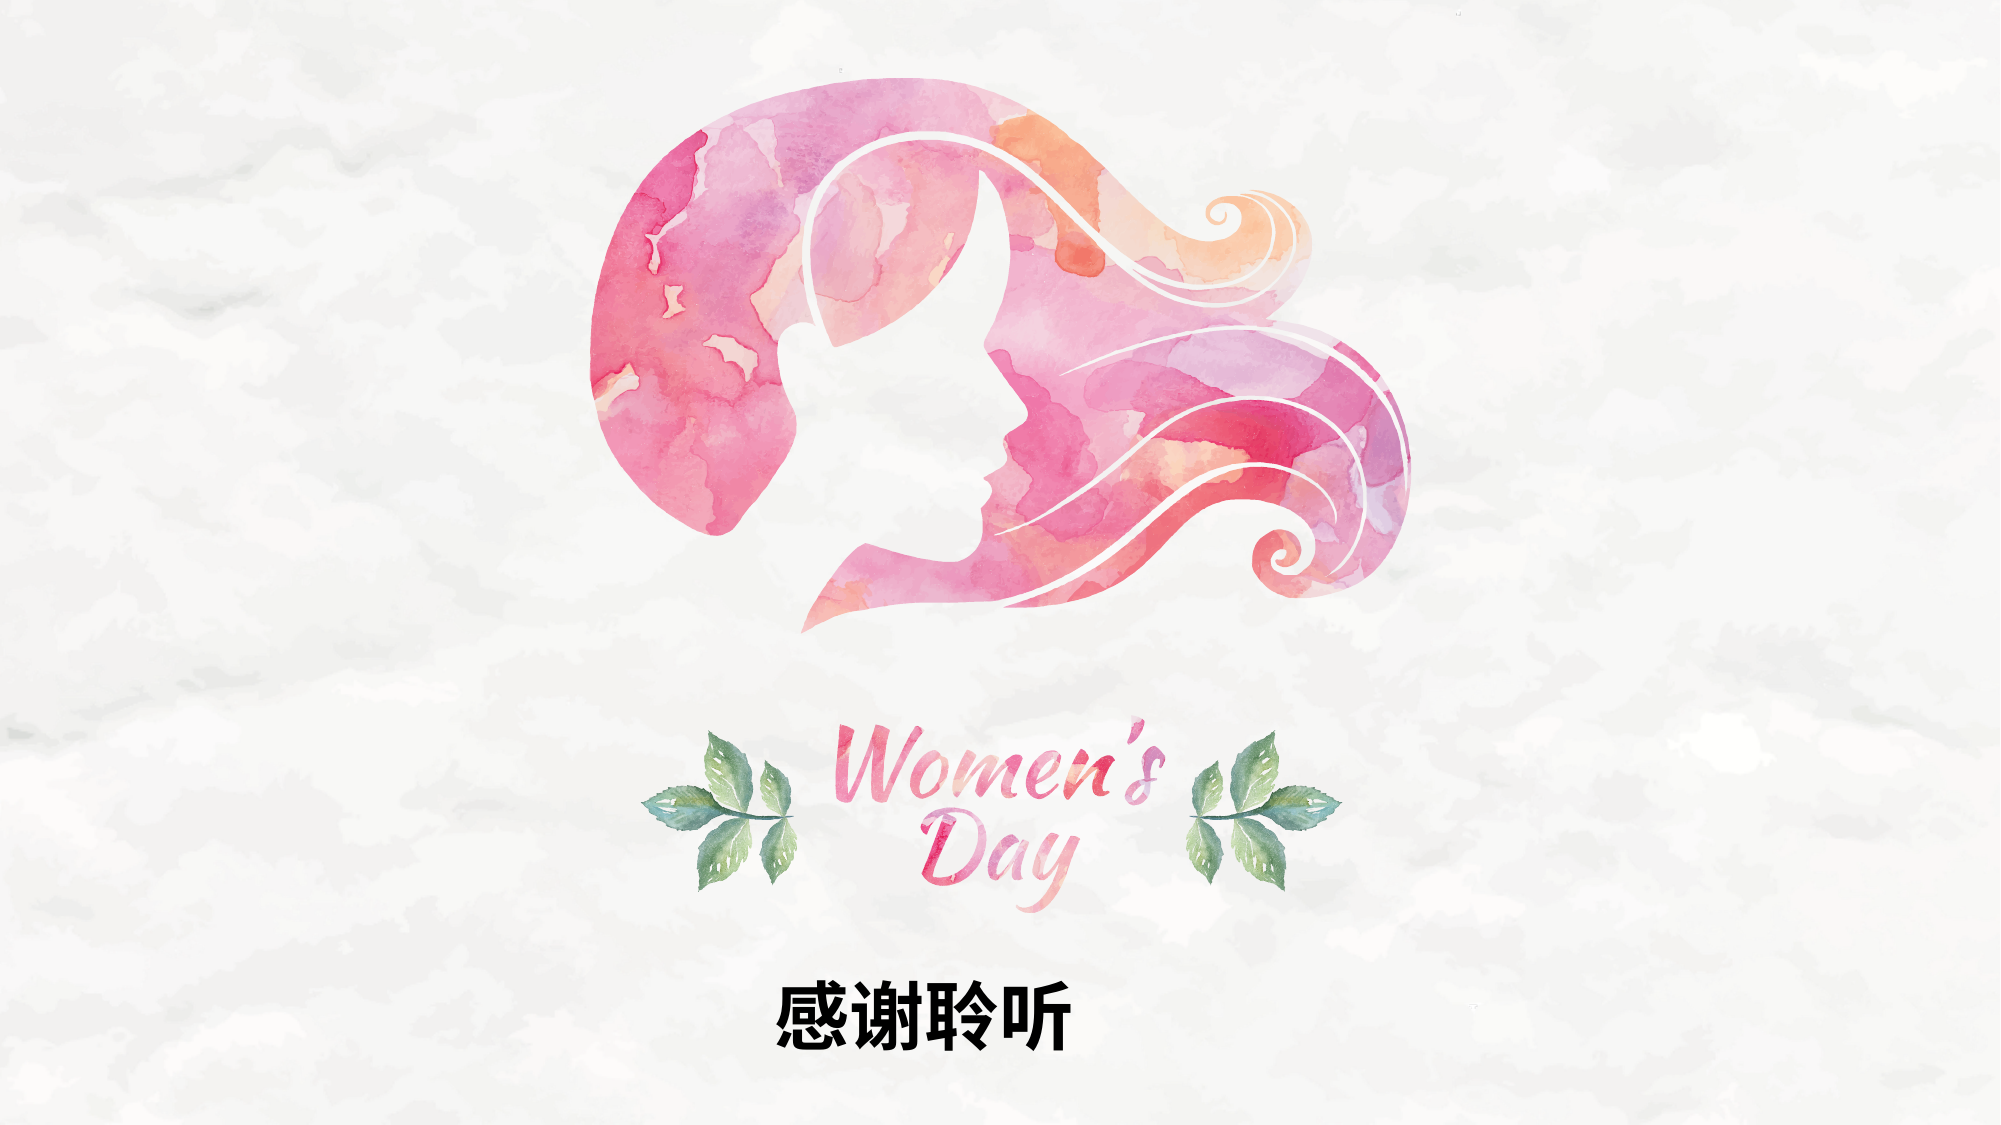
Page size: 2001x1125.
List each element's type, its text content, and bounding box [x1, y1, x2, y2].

text_box 感谢聆听 [759, 962, 1240, 1067]
picture [0, 0, 2001, 1125]
